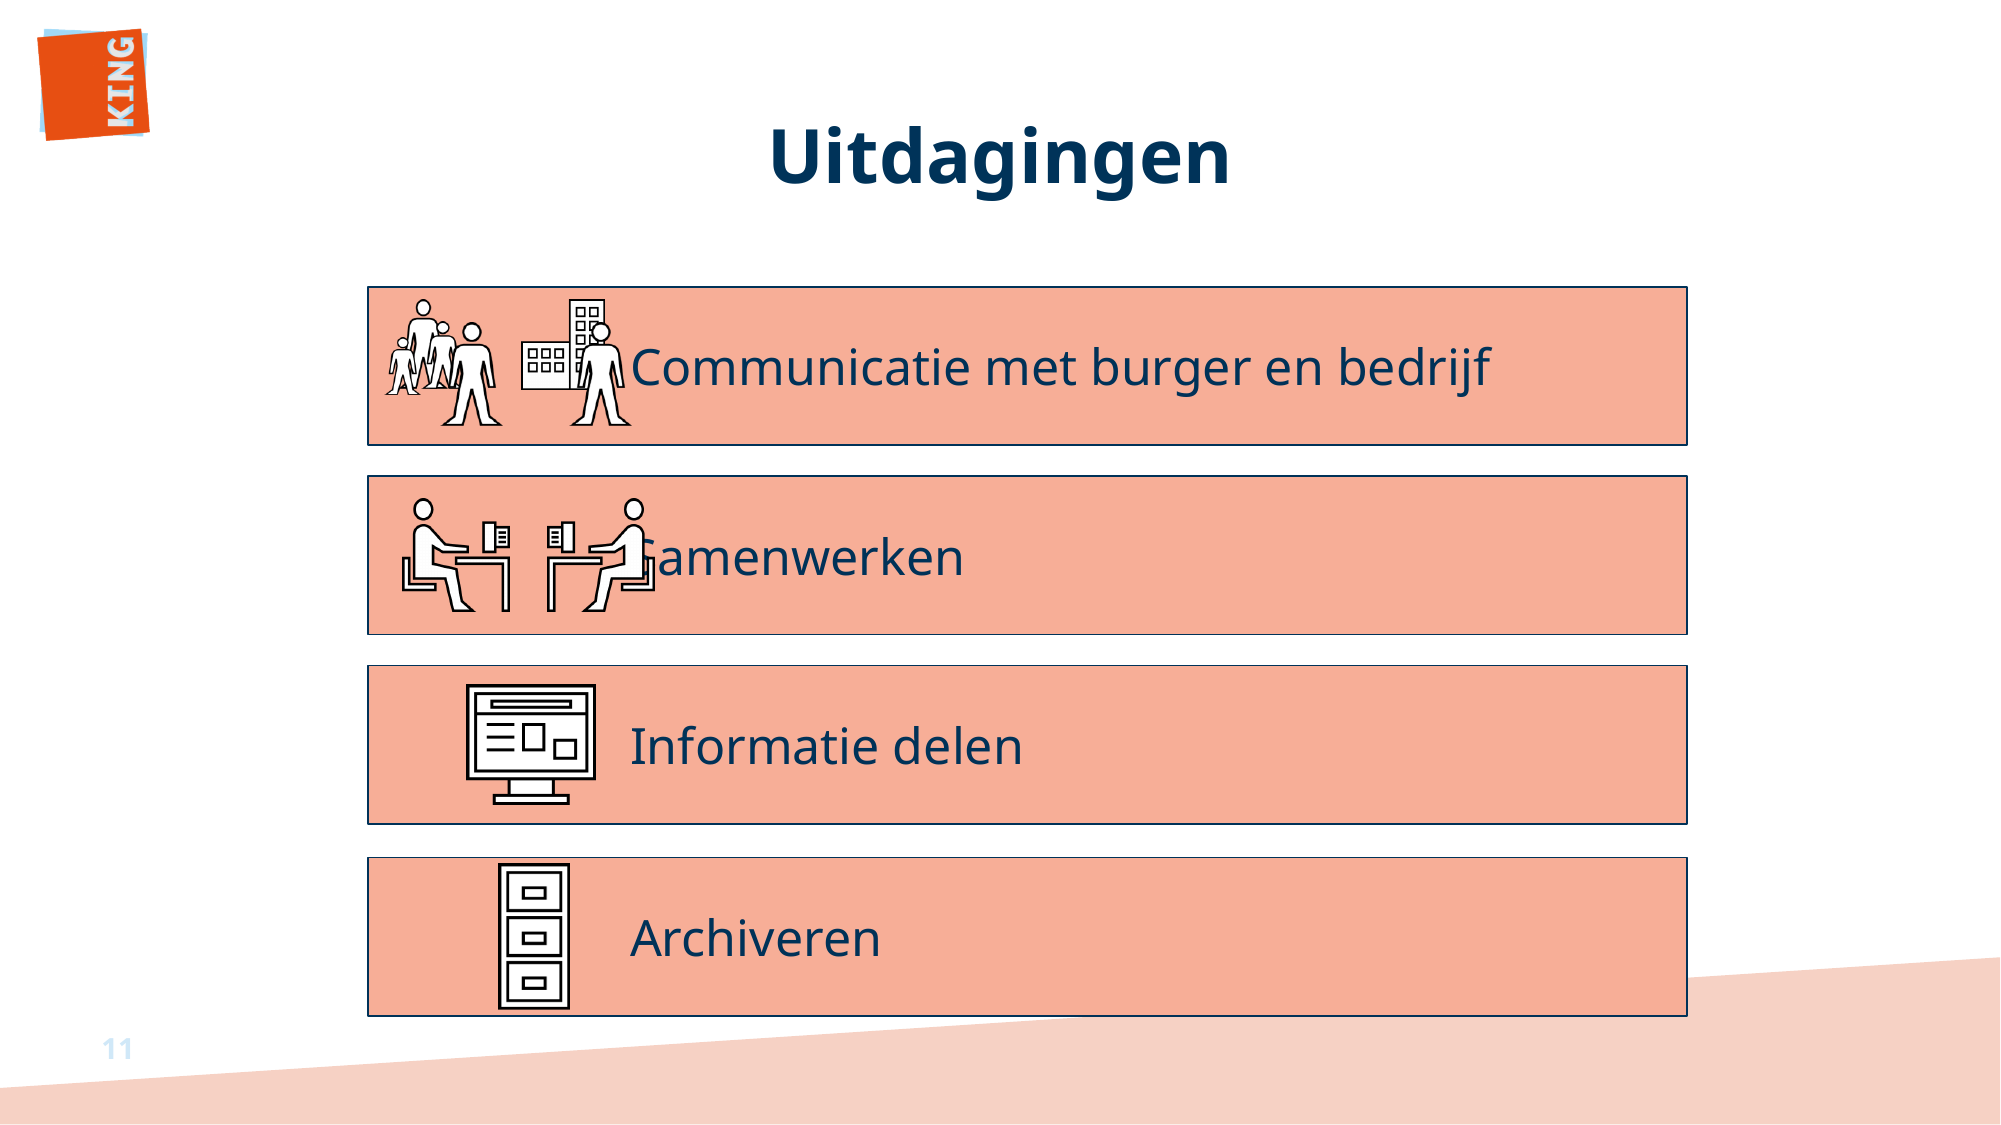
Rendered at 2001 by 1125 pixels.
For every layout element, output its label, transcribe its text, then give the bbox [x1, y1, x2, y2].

slide_number 11 [86, 1023, 229, 1071]
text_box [367, 286, 1688, 461]
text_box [367, 475, 1688, 635]
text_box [367, 857, 1688, 1017]
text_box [367, 665, 1688, 825]
picture [37, 28, 150, 141]
title Uitdagingen [157, 88, 1843, 219]
